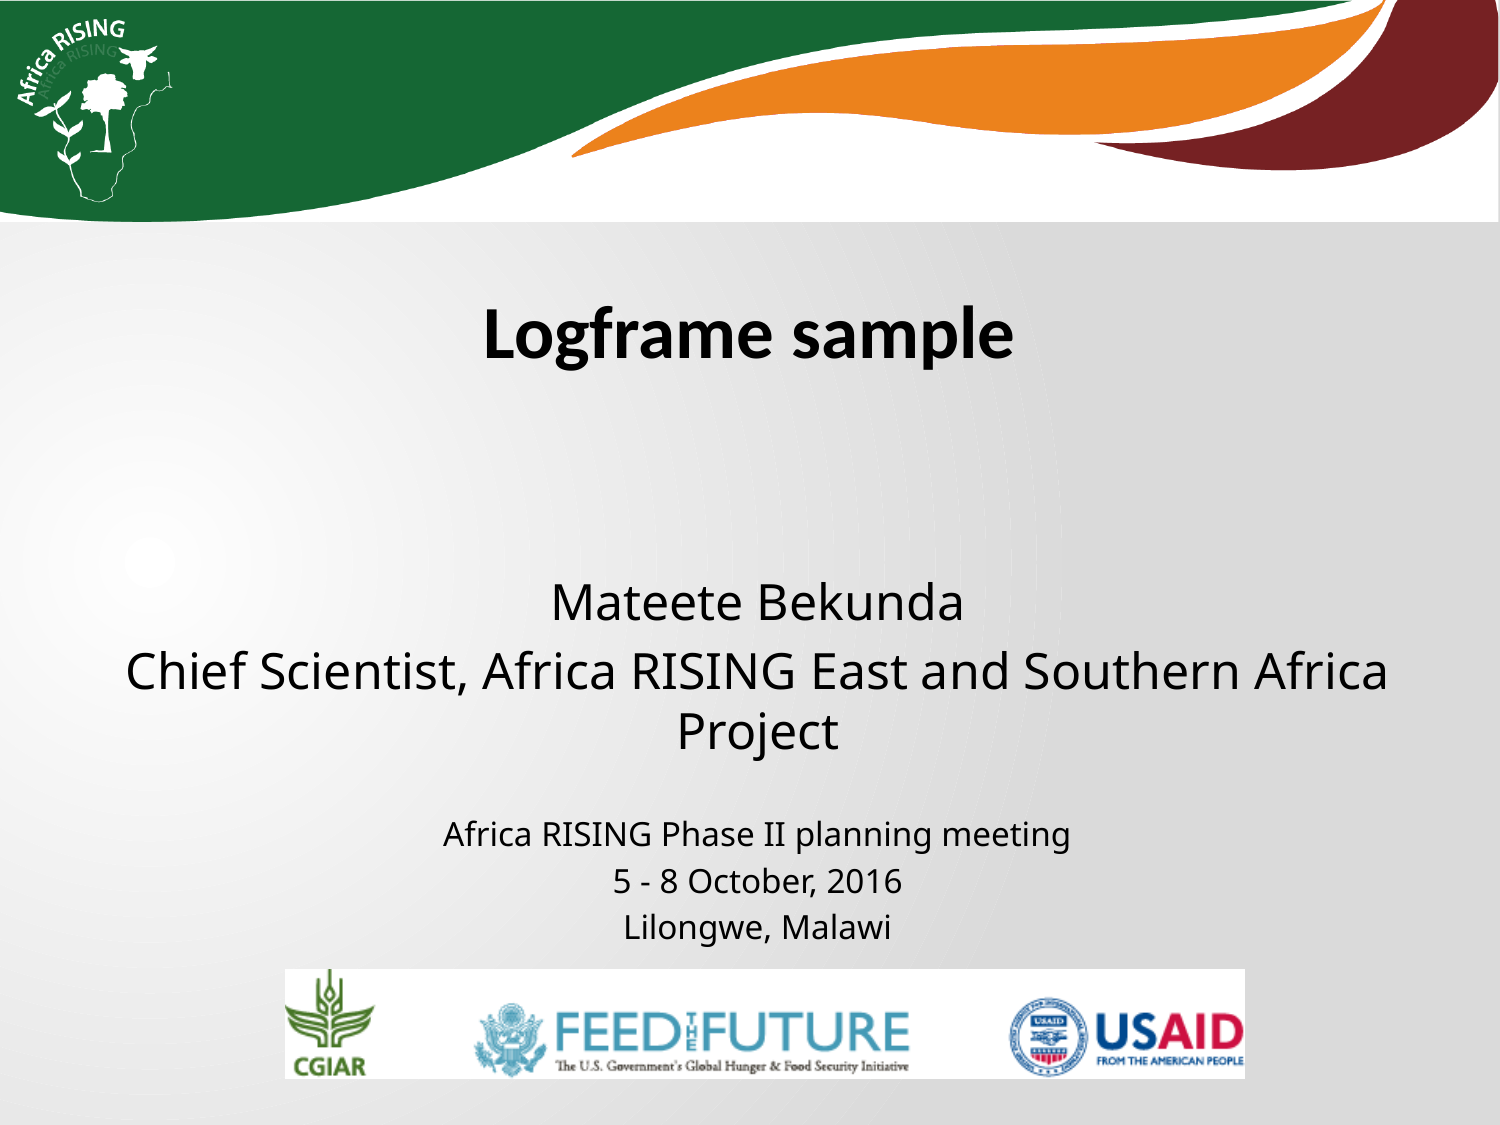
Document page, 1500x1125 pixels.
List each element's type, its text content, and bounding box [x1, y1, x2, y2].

picture [285, 969, 1245, 1079]
text_box Logframe sample [450, 276, 1100, 383]
picture [0, 0, 1499, 222]
text_box Mateete Bekunda Chief Scientist, Africa RISING East and Southern Africa Project Africa RISING Phase II planning meeting 5 - 8 October, 2016 Lilongwe, Malawi [75, 562, 1422, 763]
